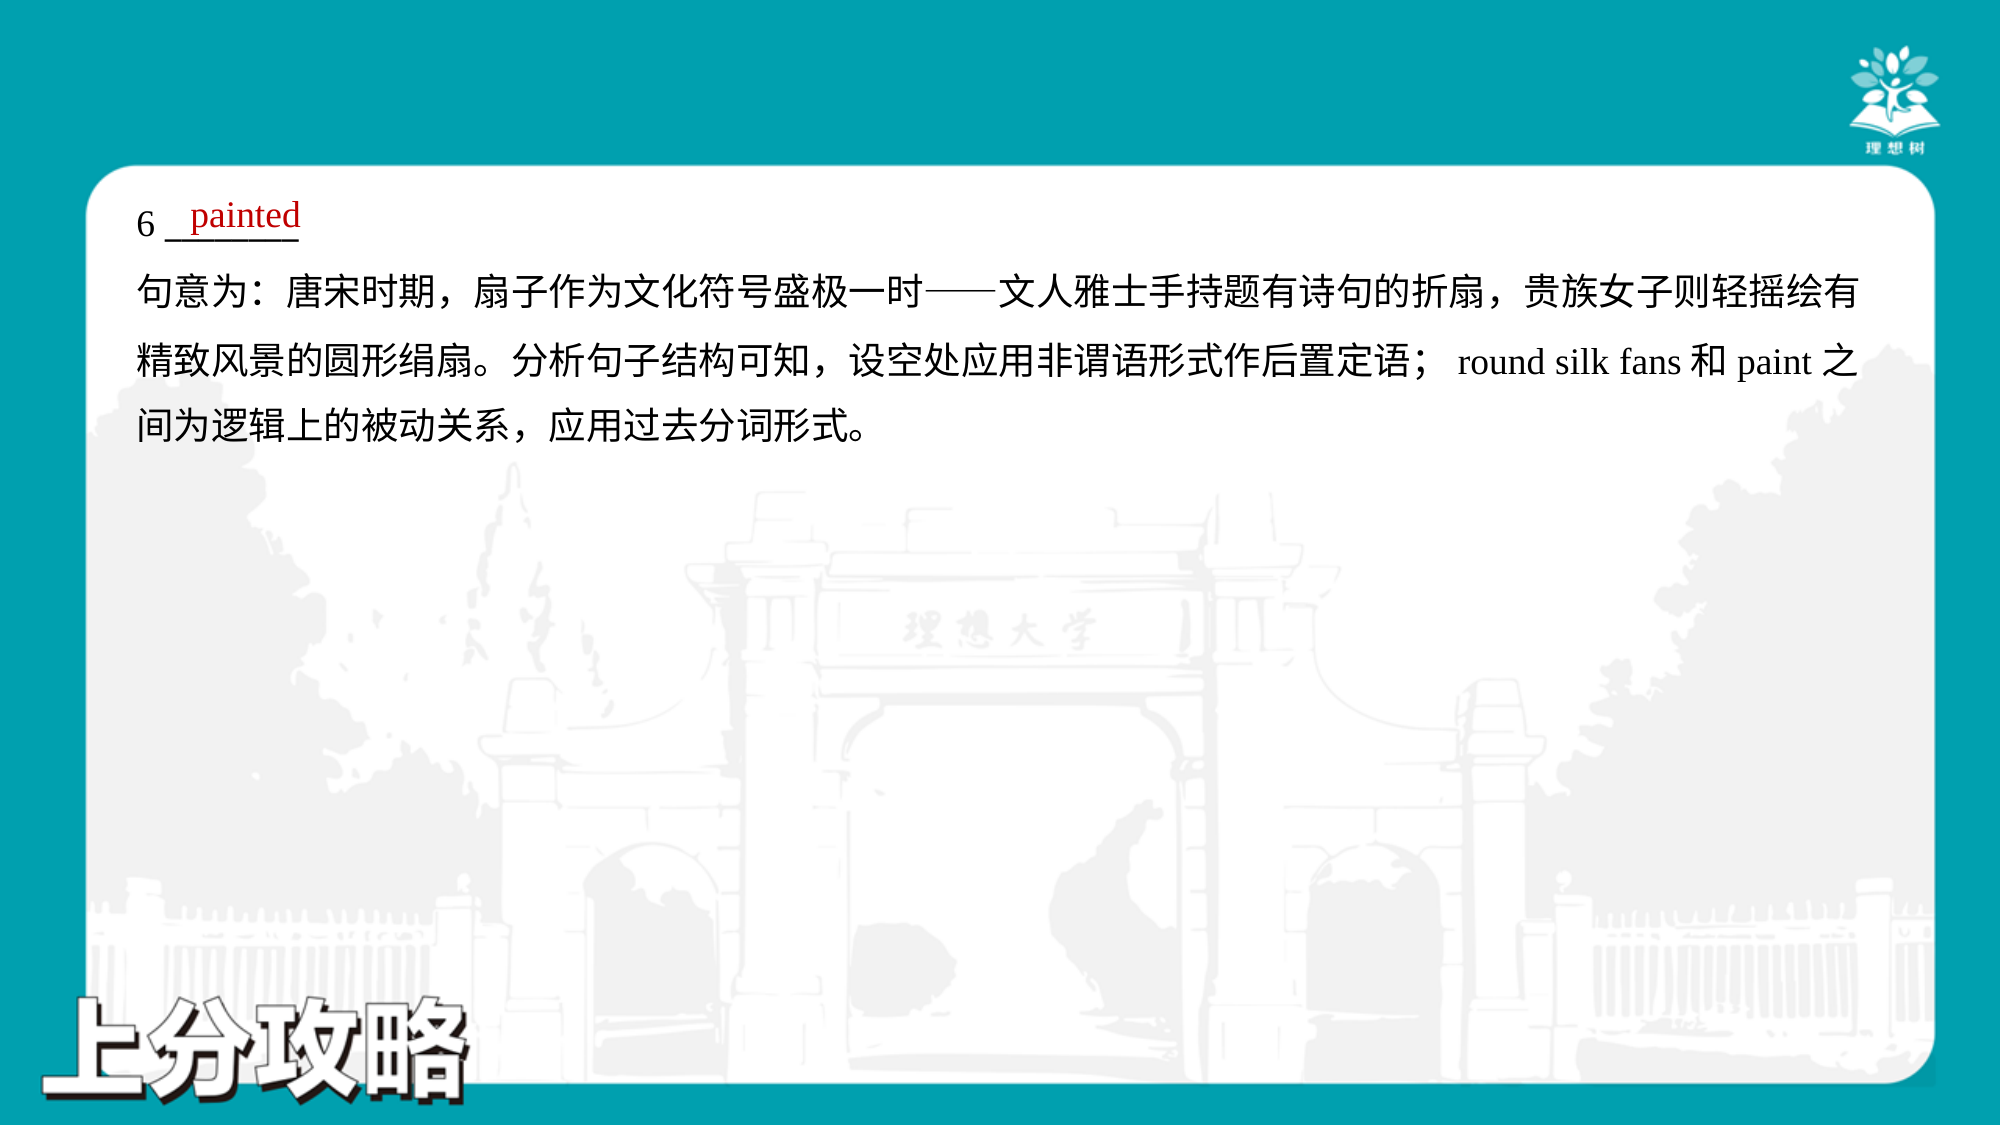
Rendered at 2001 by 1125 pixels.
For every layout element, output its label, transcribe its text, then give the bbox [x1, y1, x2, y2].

text_box 句意为：唐宋时期，扇子作为文化符号盛极一时——文人雅士手持题有诗句的折扇，贵族女子则轻摇绘有 精致风景的圆形绢扇。分析句子结构可知，设空处应用非谓语形式作后置定语；round silk fans和paint之 间为逻辑上的被动关系，应用过去分词形式。 [136, 244, 1865, 441]
picture [0, 0, 2000, 1125]
text_box 6 ________ [136, 176, 1865, 237]
text_box painted [176, 168, 315, 228]
